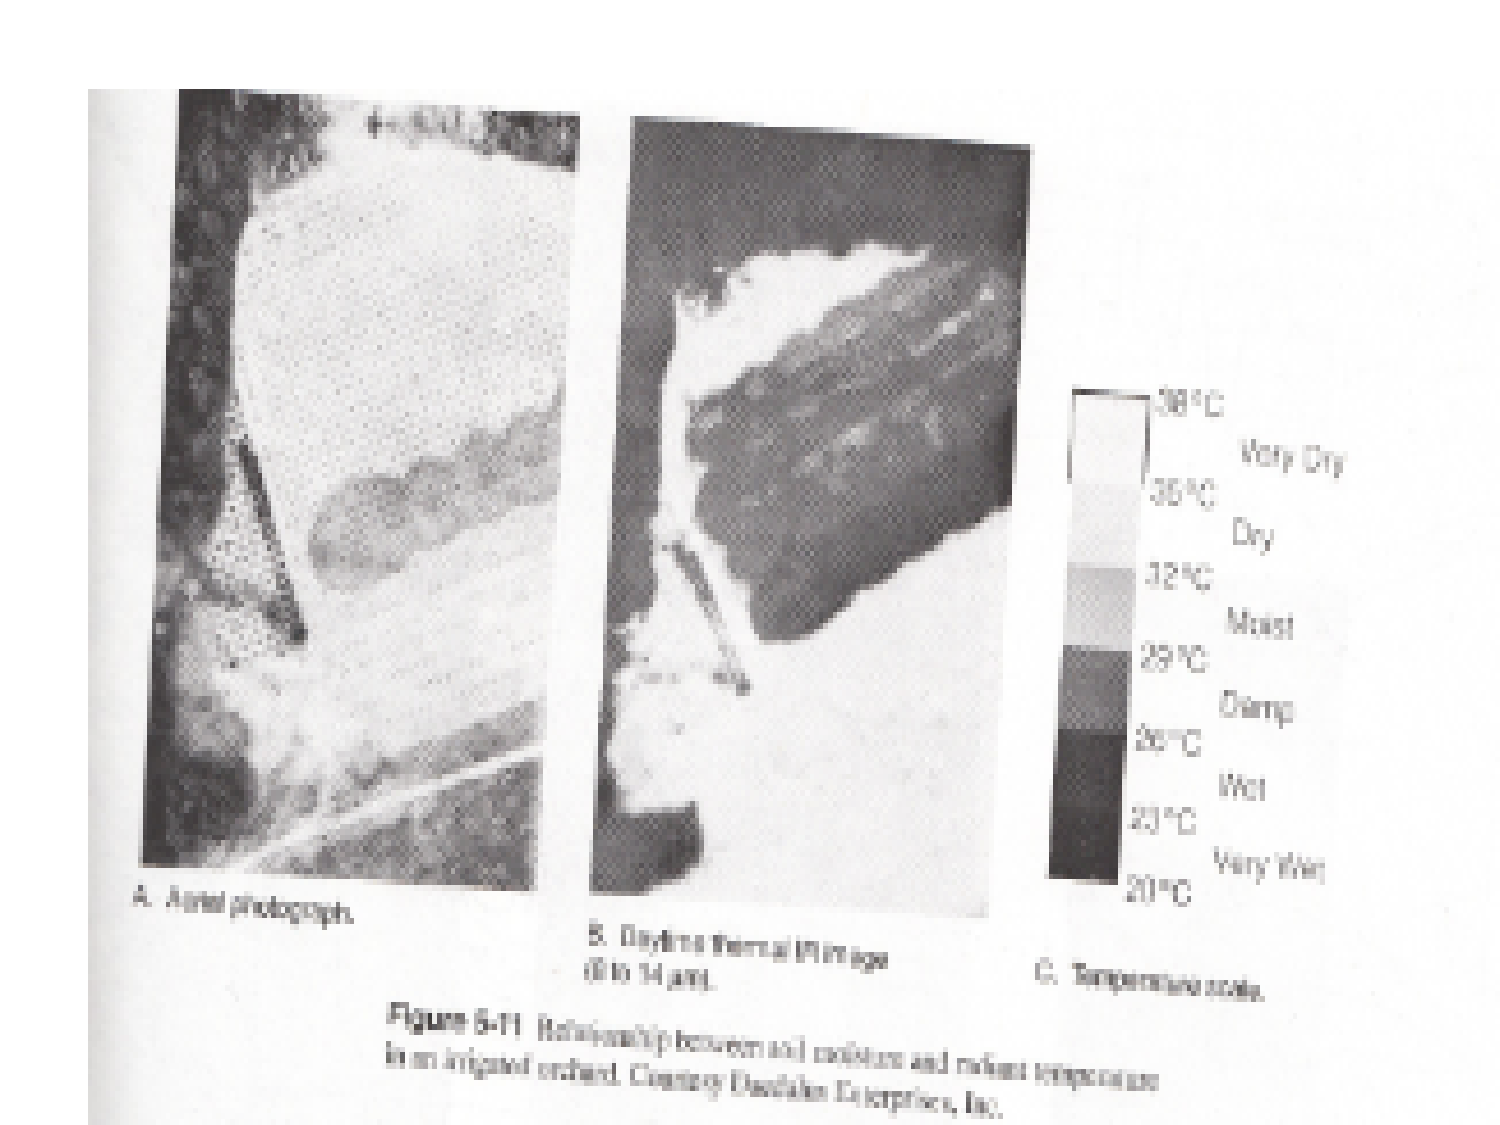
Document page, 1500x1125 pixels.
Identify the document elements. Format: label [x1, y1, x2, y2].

picture [88, 89, 1500, 1125]
